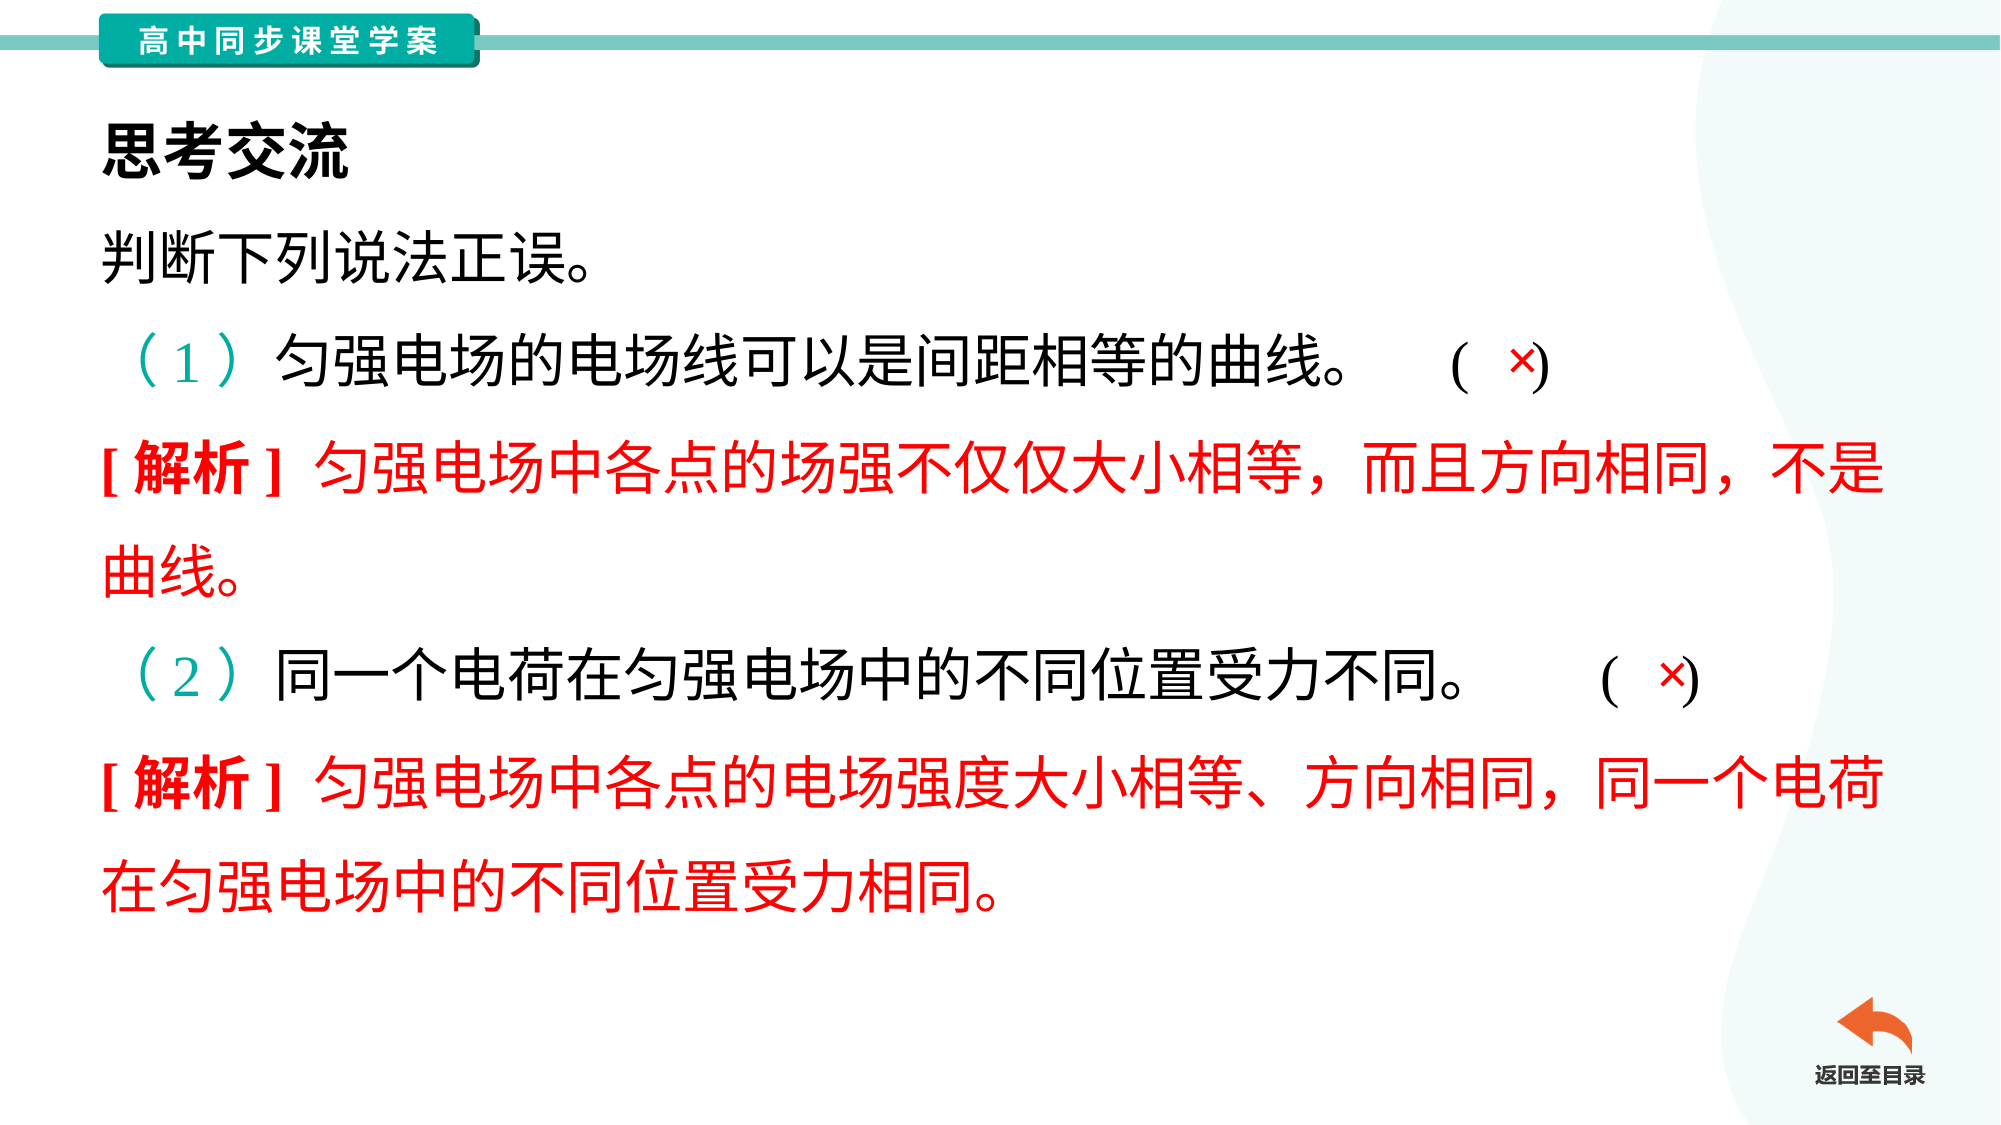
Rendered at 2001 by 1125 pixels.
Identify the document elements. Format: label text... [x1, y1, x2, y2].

text_box （1）匀强电场的电场线可以是间距相等的曲线。 ( ) [100, 291, 1899, 383]
text_box [解析] 匀强电场中各点的电场强度大小相等、方向相同，同一个电荷 在匀强电场中的不同位置受力相同。 [100, 709, 1899, 909]
text_box × [1623, 604, 1724, 695]
text_box × [1473, 289, 1574, 381]
text_box 思考交流 [100, 76, 1899, 186]
picture [0, 0, 2000, 1125]
text_box （2）同一个电荷在匀强电场中的不同位置受力不同。 ( ) [100, 606, 1899, 698]
text_box [解析] 匀强电场中各点的场强不仅仅大小相等，而且方向相同，不是 曲线。 [100, 395, 1899, 595]
text_box 判断下列说法正误。 [100, 186, 1899, 281]
